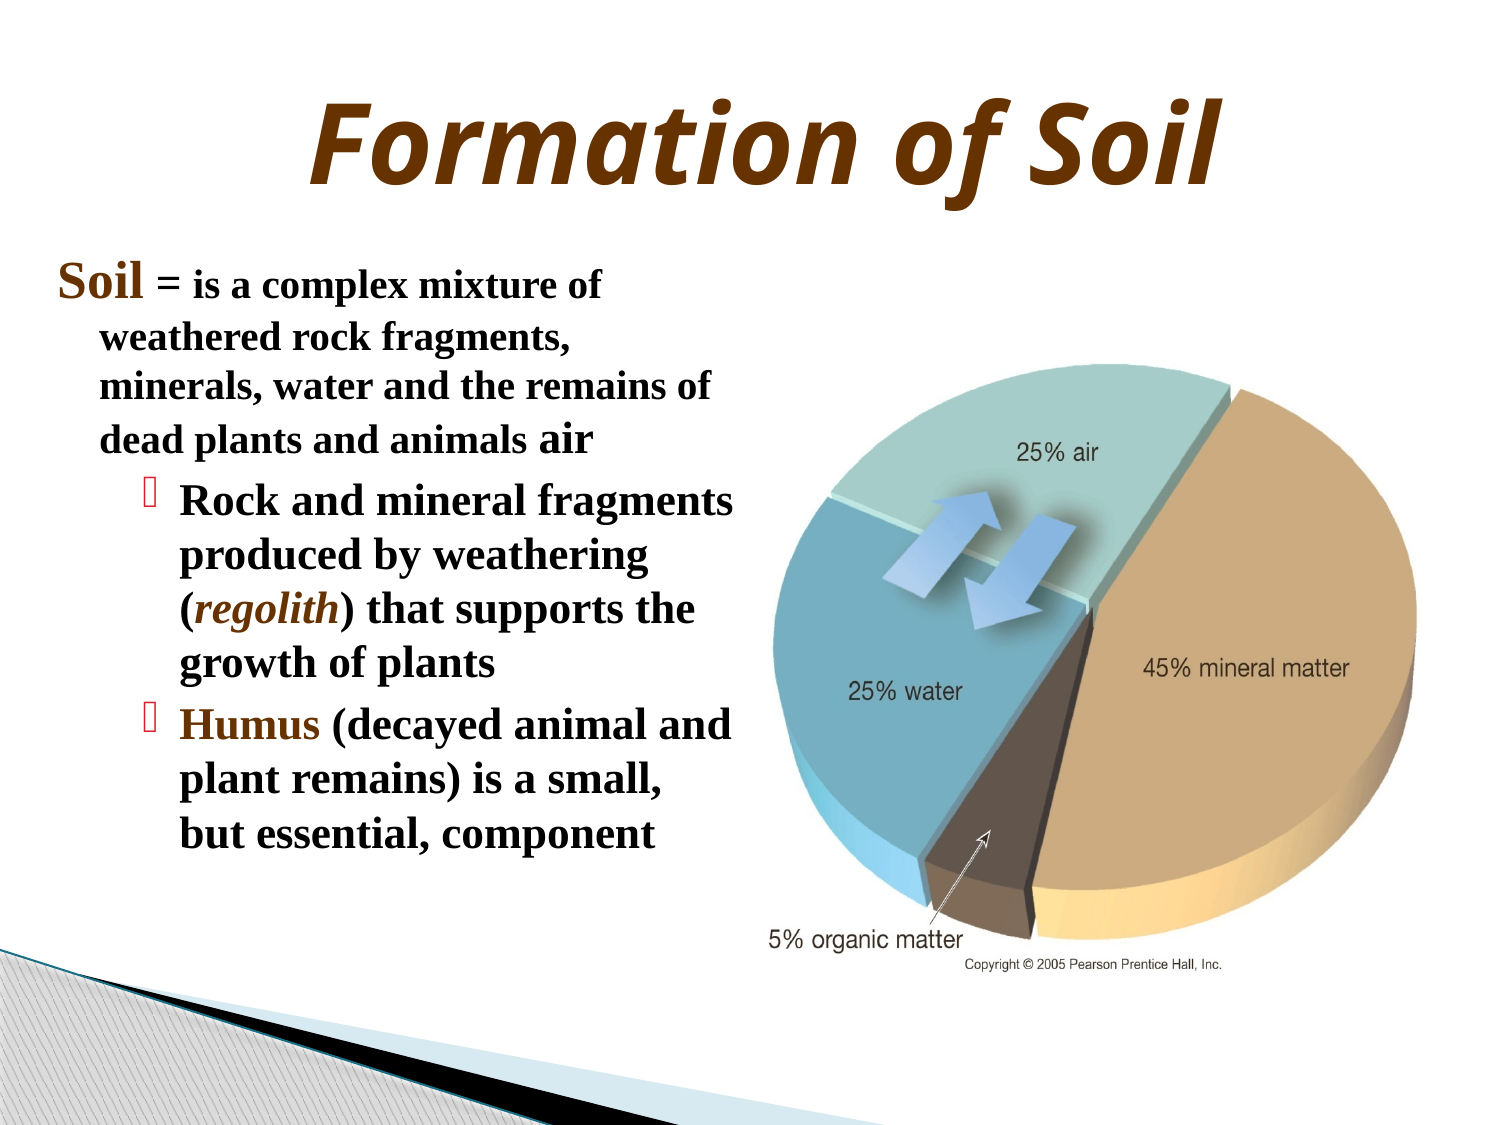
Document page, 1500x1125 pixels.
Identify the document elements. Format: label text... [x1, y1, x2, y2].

list Soil = is a complex mixture of weathered rock fragments, minerals, water and the remains of dead plants and animals air Rock and mineral fragments produced by weathering (regolith) that supports the growth of plants Humus (decayed animal and plant remains) is a small, but essential, component [24, 237, 750, 981]
title Formation of Soil [75, 45, 1425, 233]
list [762, 359, 1426, 976]
